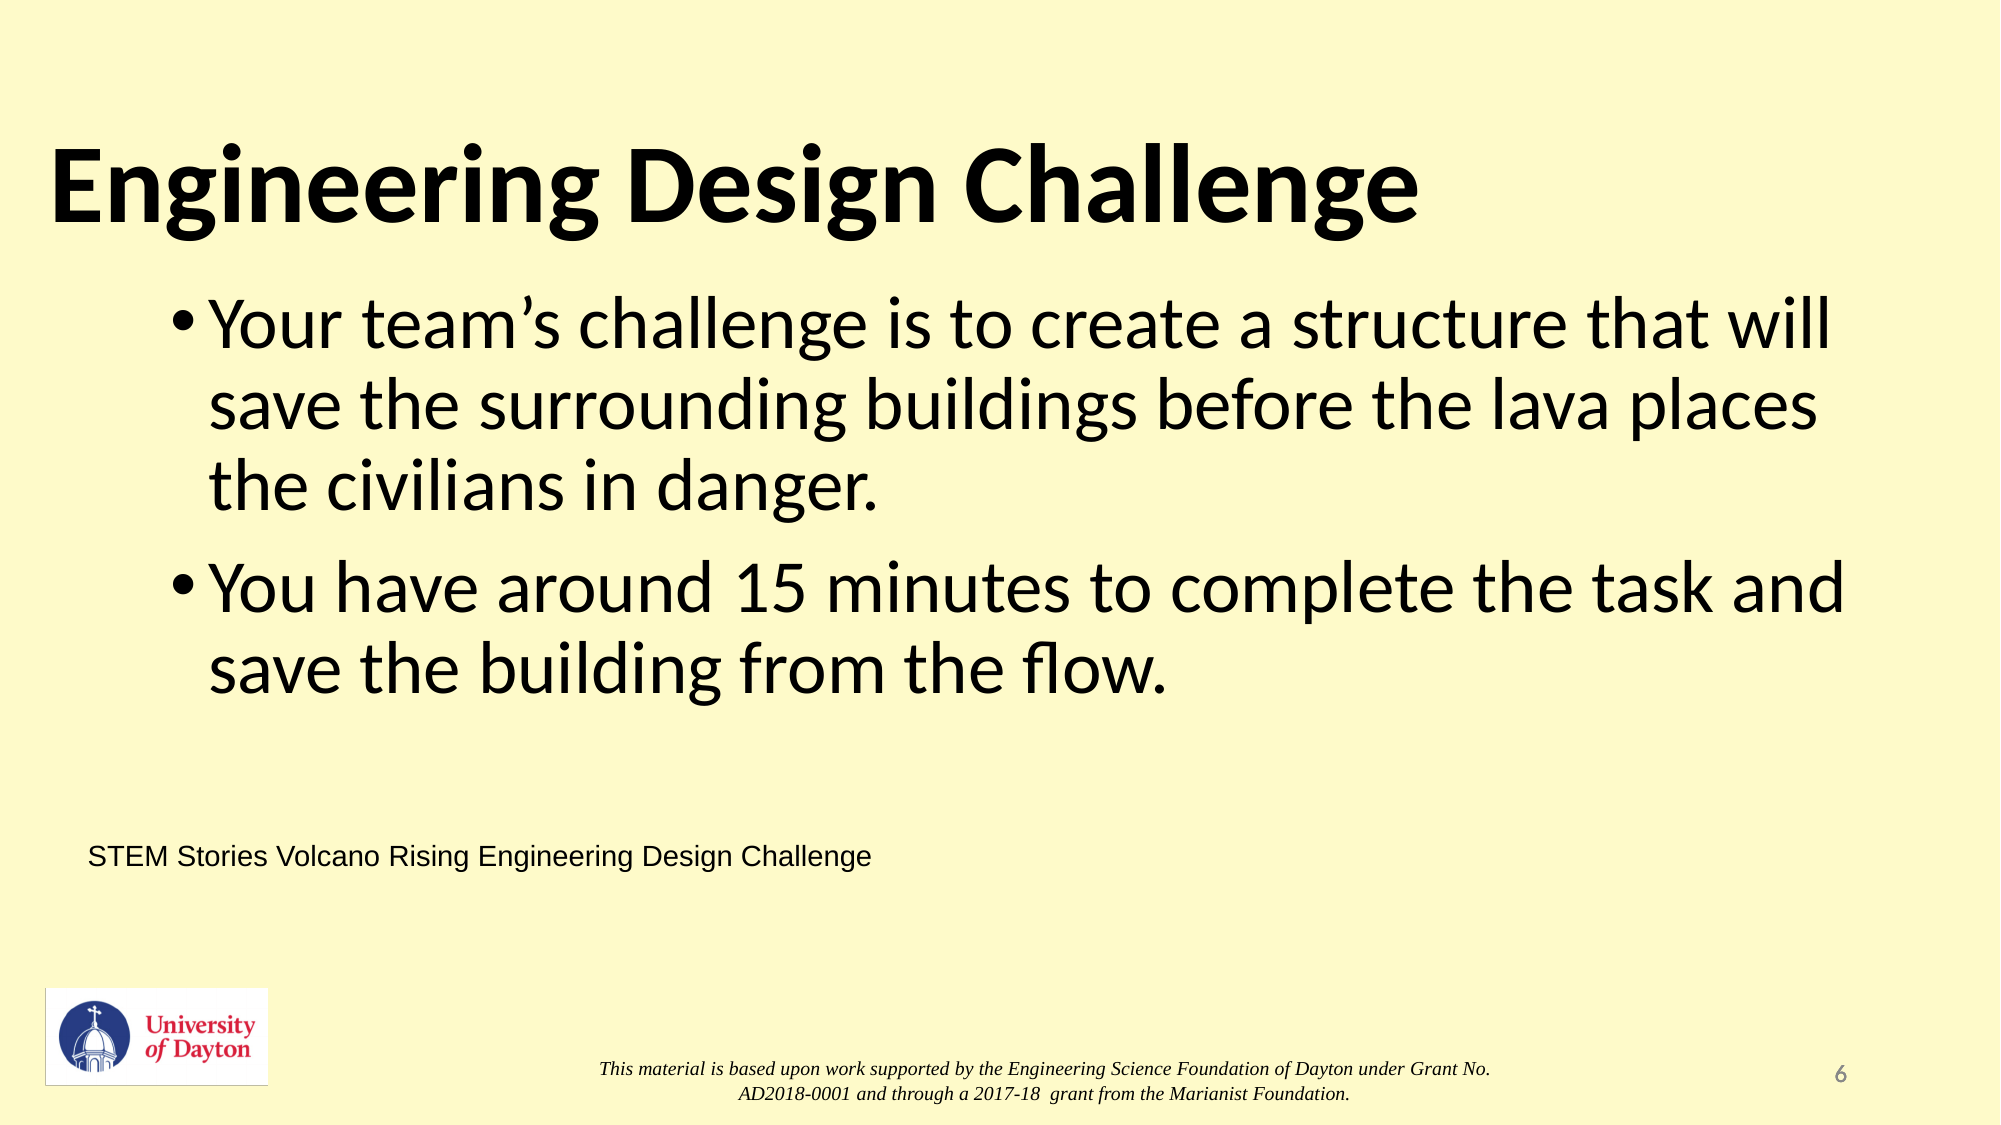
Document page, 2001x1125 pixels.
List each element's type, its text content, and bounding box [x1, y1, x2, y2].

list Your team’s challenge is to create a structure that will save the surrounding buildings before the lava places the civilians in danger. You have around 15 minutes to complete the task and save the building from the flow. [155, 276, 1864, 728]
picture [5, 841, 307, 1125]
title STEM Stories Volcano Rising Engineering Design Challenge [72, 748, 1798, 966]
text_box Engineering Design Challenge [34, 176, 1760, 306]
